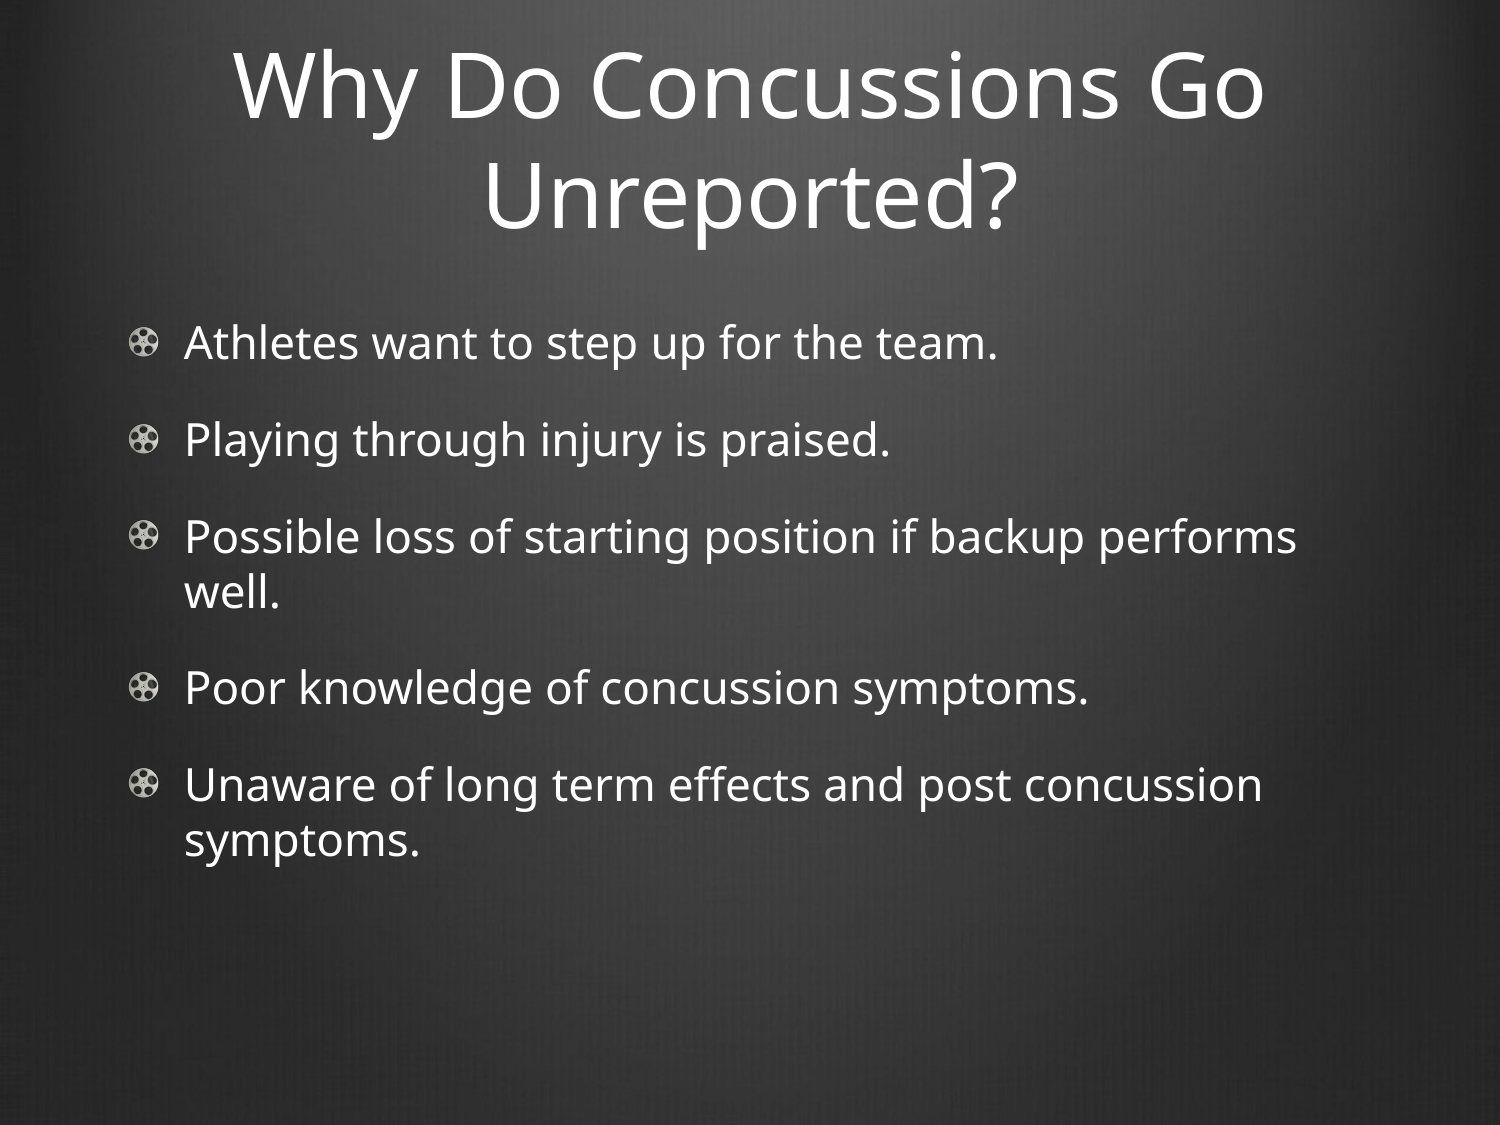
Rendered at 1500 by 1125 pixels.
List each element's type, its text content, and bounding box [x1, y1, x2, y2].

picture [127, 670, 160, 703]
picture [127, 325, 160, 358]
title Why Do Concussions Go Unreported? [112, 19, 1388, 255]
picture [127, 766, 160, 799]
picture [127, 422, 160, 455]
list Athletes want to step up for the team. Playing through injury is praised. Possible loss of starting position if backup performs well. Poor knowledge of concussion symptoms. Unaware of long term effects and post concussion symptoms. [112, 306, 1388, 1005]
picture [127, 518, 160, 551]
